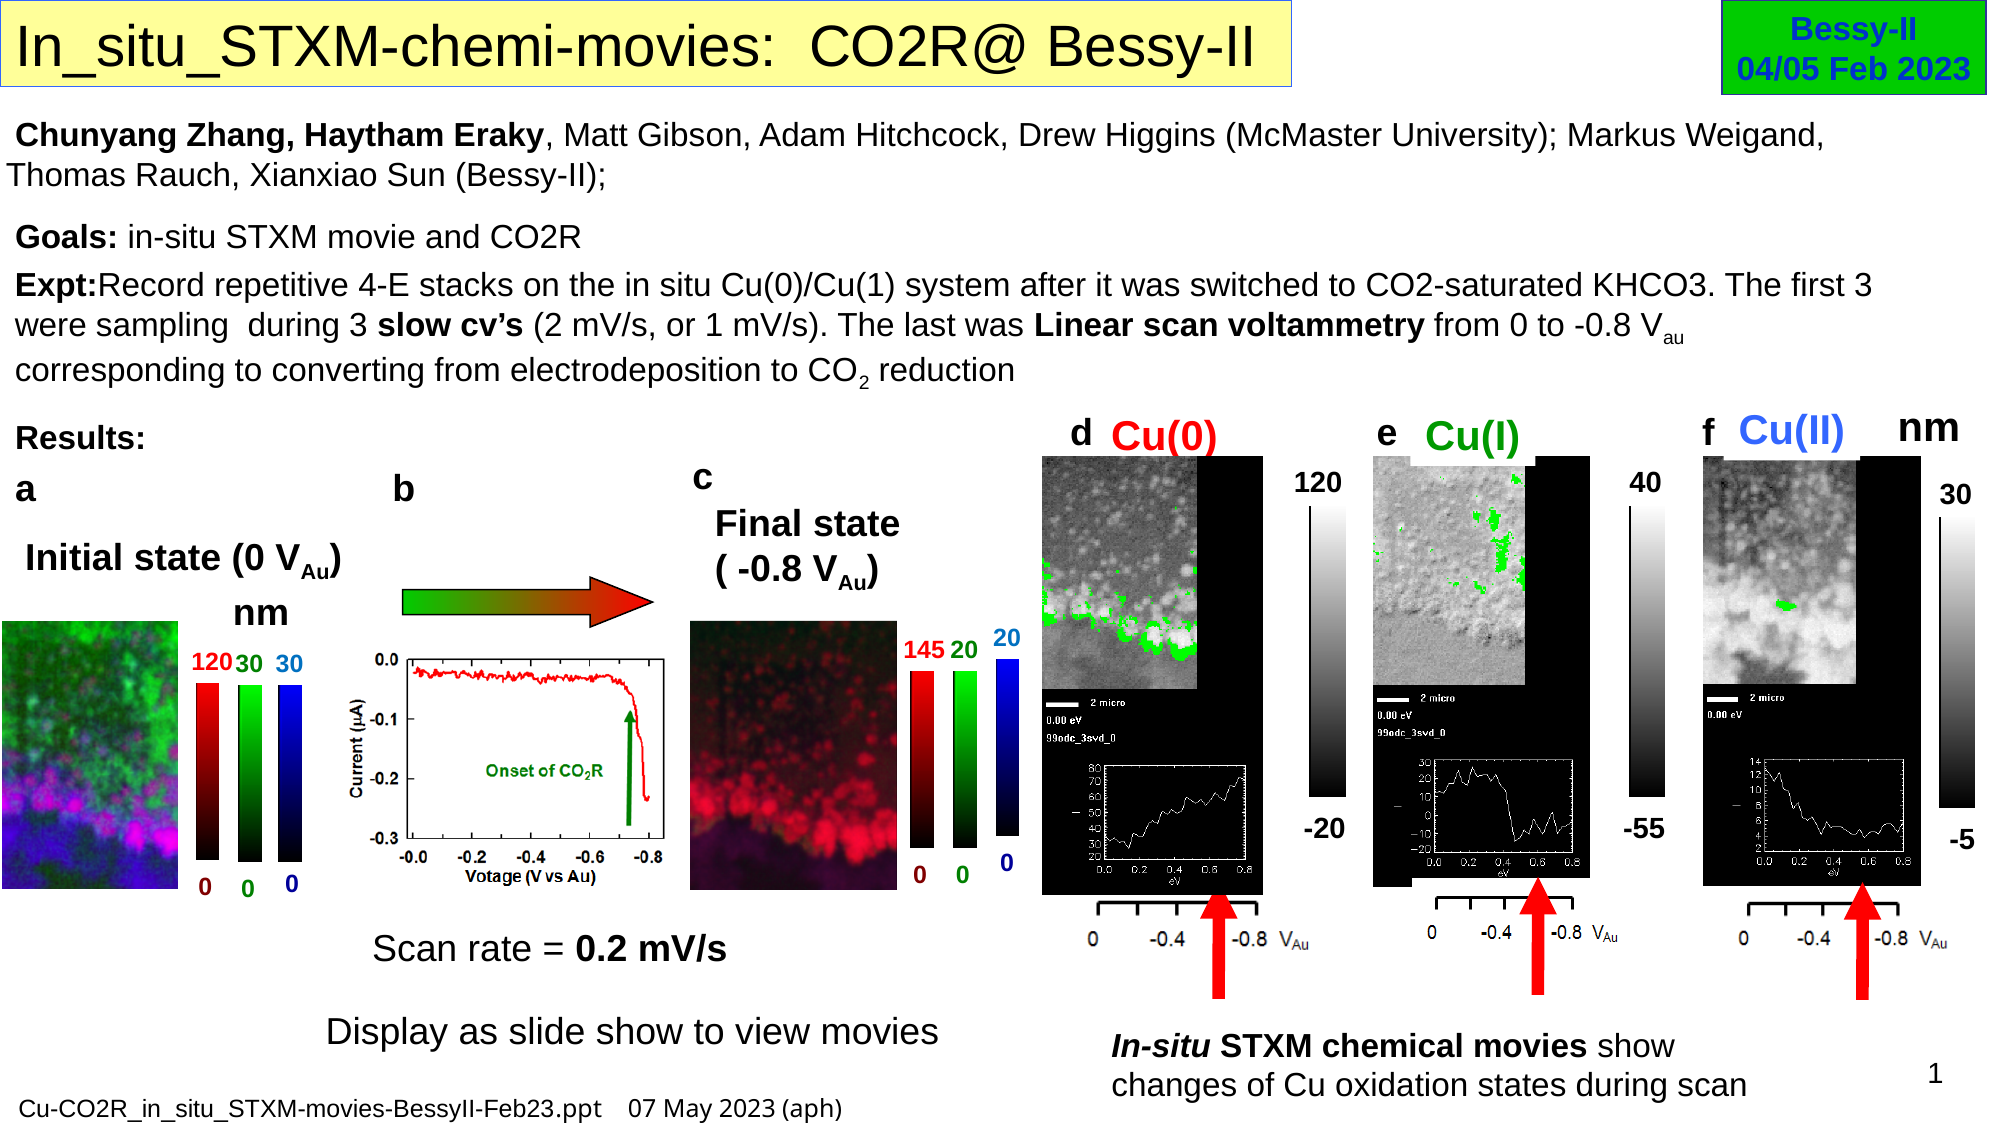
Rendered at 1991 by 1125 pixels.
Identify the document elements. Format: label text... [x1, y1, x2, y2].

text_box In-situ STXM chemical movies show changes of Cu oxidation states during scan [1096, 1016, 1764, 1111]
picture [340, 651, 676, 890]
text_box f [1687, 400, 1730, 461]
text_box Chunyang Zhang, Haytham Eraky, Matt Gibson, Adam Hitchcock, Drew Higgins (McMaster University); Markus Weigand, Thomas Rauch, Xianxiao Sun (Bessy-II); [0, 105, 1955, 201]
picture [690, 620, 897, 890]
text_box d [1055, 400, 1108, 456]
picture [1703, 456, 1953, 963]
text_box Cu(I) [1413, 401, 1536, 456]
title In_situ_STXM-chemi-movies: CO2R@ Bessy-II [0, 0, 1292, 87]
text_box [1278, 456, 1361, 852]
text_box nm [218, 580, 305, 641]
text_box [983, 621, 1024, 877]
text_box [188, 645, 236, 901]
text_box Cu(II) [1723, 395, 1861, 456]
text_box Results: [0, 408, 171, 464]
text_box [900, 633, 940, 889]
text_box [402, 577, 653, 628]
text_box a [0, 456, 51, 516]
text_box Expt:Record repetitive 4-E stacks on the in situ Cu(0)/Cu(1) system after it was switched to CO2-saturated KHCO3. The first 3 were sampling during 3 slow cv’s (2 mV/s, or 1 mV/s). The last was Linear scan voltammetry from 0 to -0.8 Vau corresponding to converting from electrodeposition to CO2 reduction [0, 255, 1917, 401]
text_box Display as slide show to view movies [310, 999, 955, 1060]
text_box Final state ( -0.8 VAu) [700, 491, 926, 603]
picture [1042, 456, 1315, 965]
text_box Goals: in-situ STXM movie and CO2R [0, 207, 630, 255]
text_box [225, 647, 267, 903]
text_box Scan rate = 0.2 mV/s [357, 916, 743, 977]
text_box b [377, 456, 431, 516]
picture [1373, 456, 1622, 957]
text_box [1608, 456, 1681, 852]
text_box c [677, 444, 729, 504]
text_box Initial state (0 VAu) [10, 525, 357, 592]
text_box Cu(0) [1108, 401, 1234, 456]
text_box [265, 647, 309, 898]
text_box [940, 633, 981, 889]
slide_number 1 [1892, 1046, 1959, 1097]
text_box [1924, 467, 1991, 864]
text_box e [1361, 400, 1413, 461]
picture [2, 621, 178, 889]
text_box Bessy-II 04/05 Feb 2023 [1721, 0, 1987, 95]
text_box nm [1882, 392, 1976, 458]
text_box Cu-CO2R_in_situ_STXM-movies-BessyII-Feb23.ppt 07 May 2023 (aph) [3, 1084, 858, 1125]
